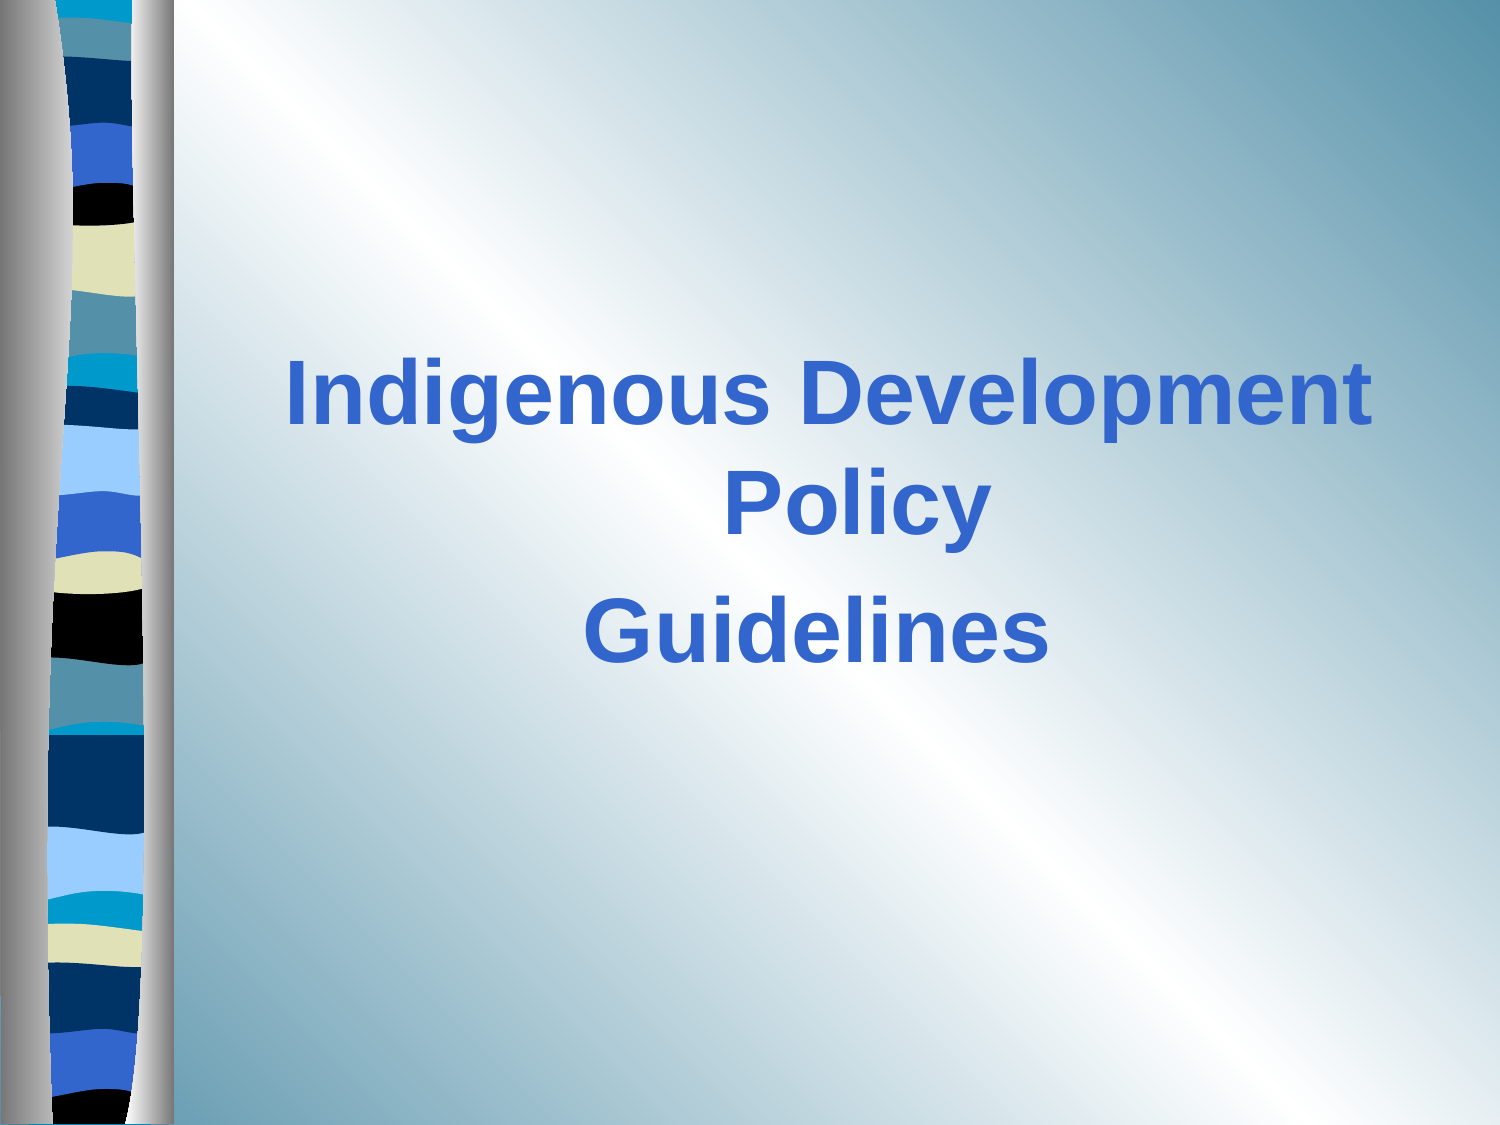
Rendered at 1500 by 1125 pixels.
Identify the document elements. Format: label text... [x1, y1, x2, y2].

list Indigenous Development Policy Guidelines [192, 324, 1468, 1001]
